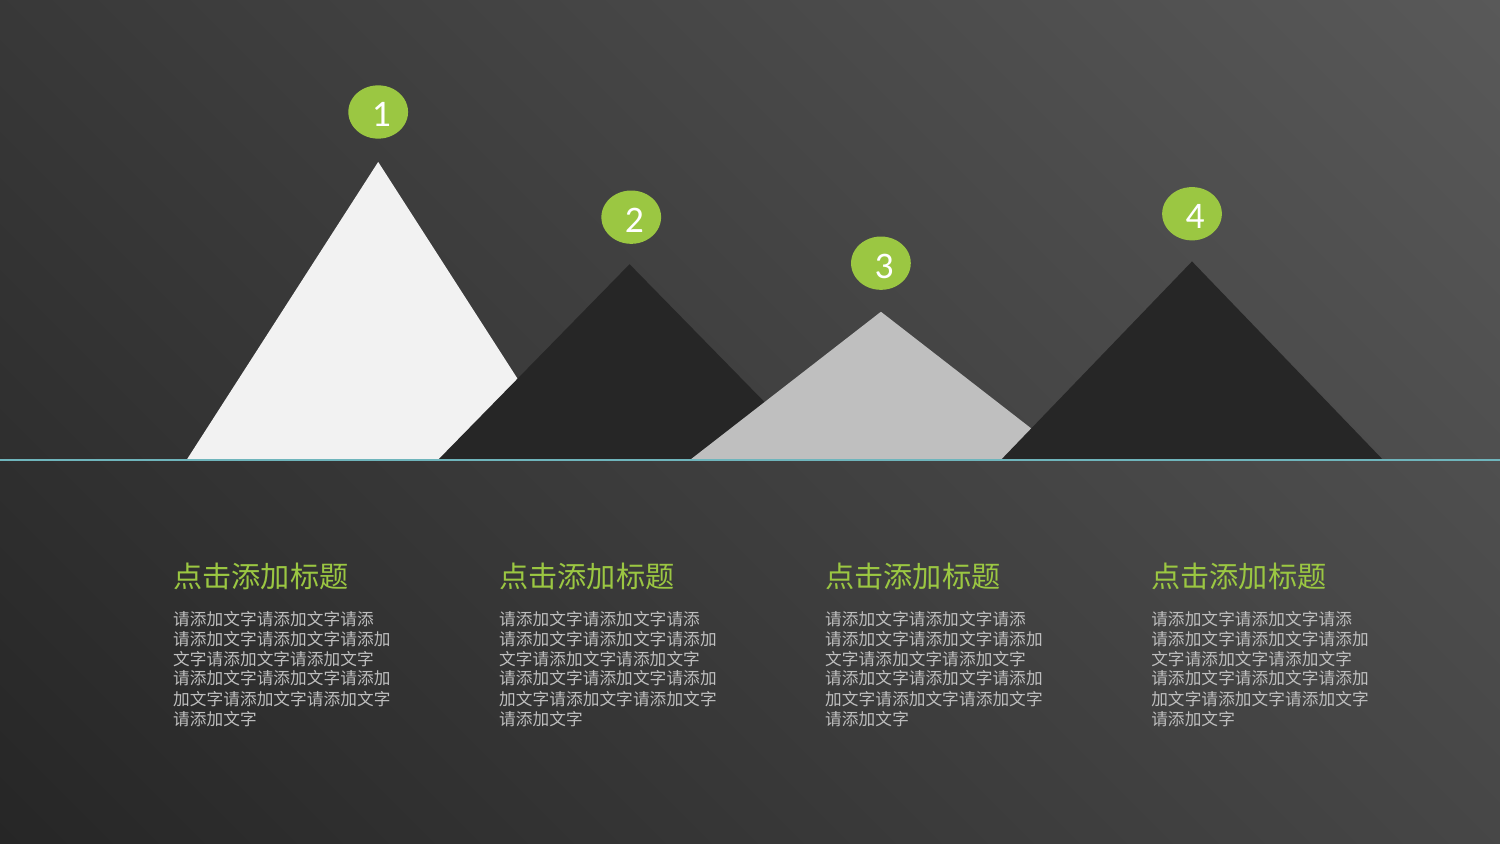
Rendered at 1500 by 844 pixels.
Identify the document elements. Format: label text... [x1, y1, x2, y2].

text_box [484, 550, 778, 738]
text_box [688, 310, 1031, 459]
text_box [998, 259, 1386, 459]
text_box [1136, 550, 1430, 738]
text_box 2 [599, 188, 664, 246]
text_box 3 [848, 234, 913, 292]
text_box [436, 262, 765, 459]
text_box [810, 550, 1104, 738]
text_box 1 [346, 83, 411, 141]
text_box 4 [1160, 184, 1225, 243]
text_box [184, 159, 518, 459]
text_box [158, 550, 452, 738]
